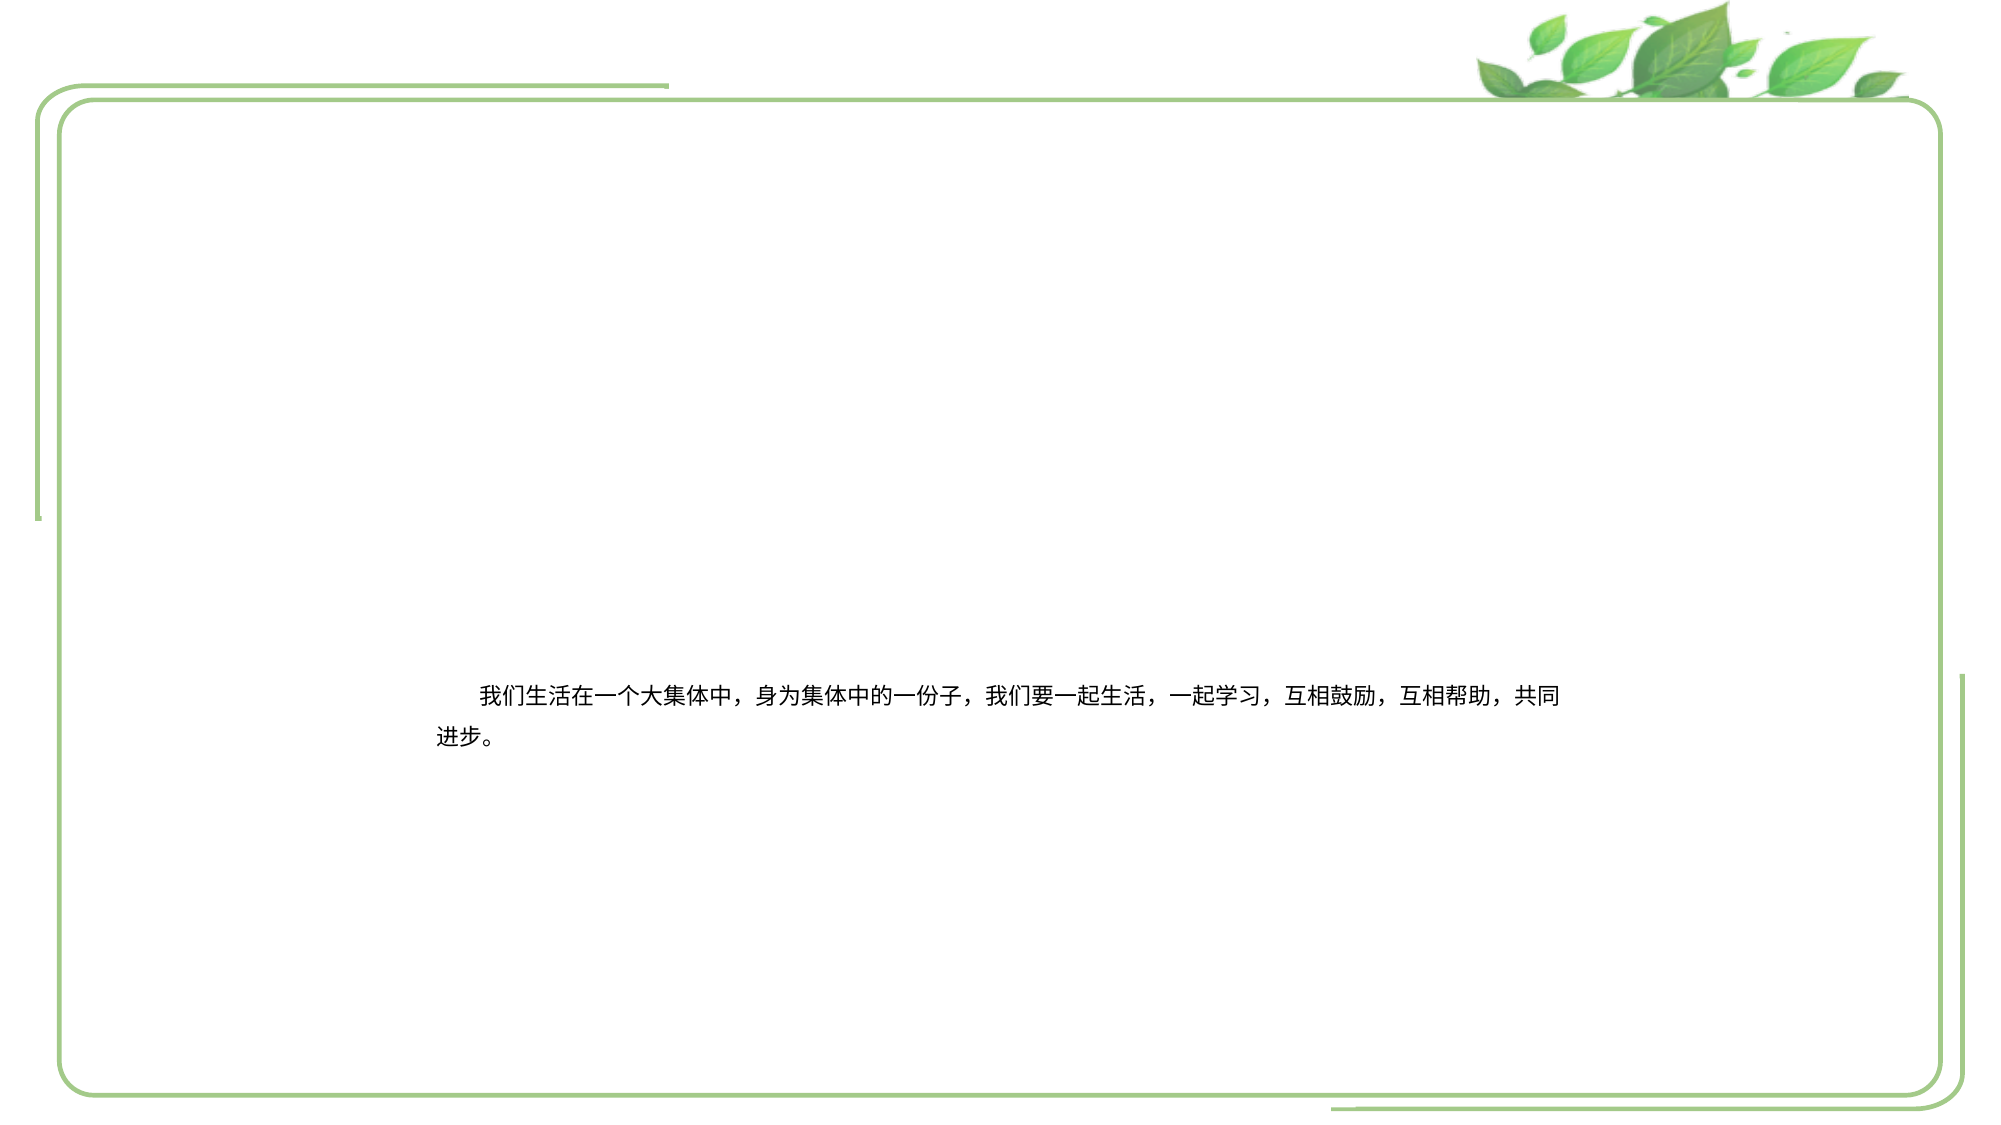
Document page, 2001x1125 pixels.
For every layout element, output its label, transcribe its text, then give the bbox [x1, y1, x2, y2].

title 我们生活在一个大集体中，身为集体中的一份子，我们要一起生活，一起学习，互相鼓励，互相帮助，共同进步。 [421, 658, 1582, 758]
